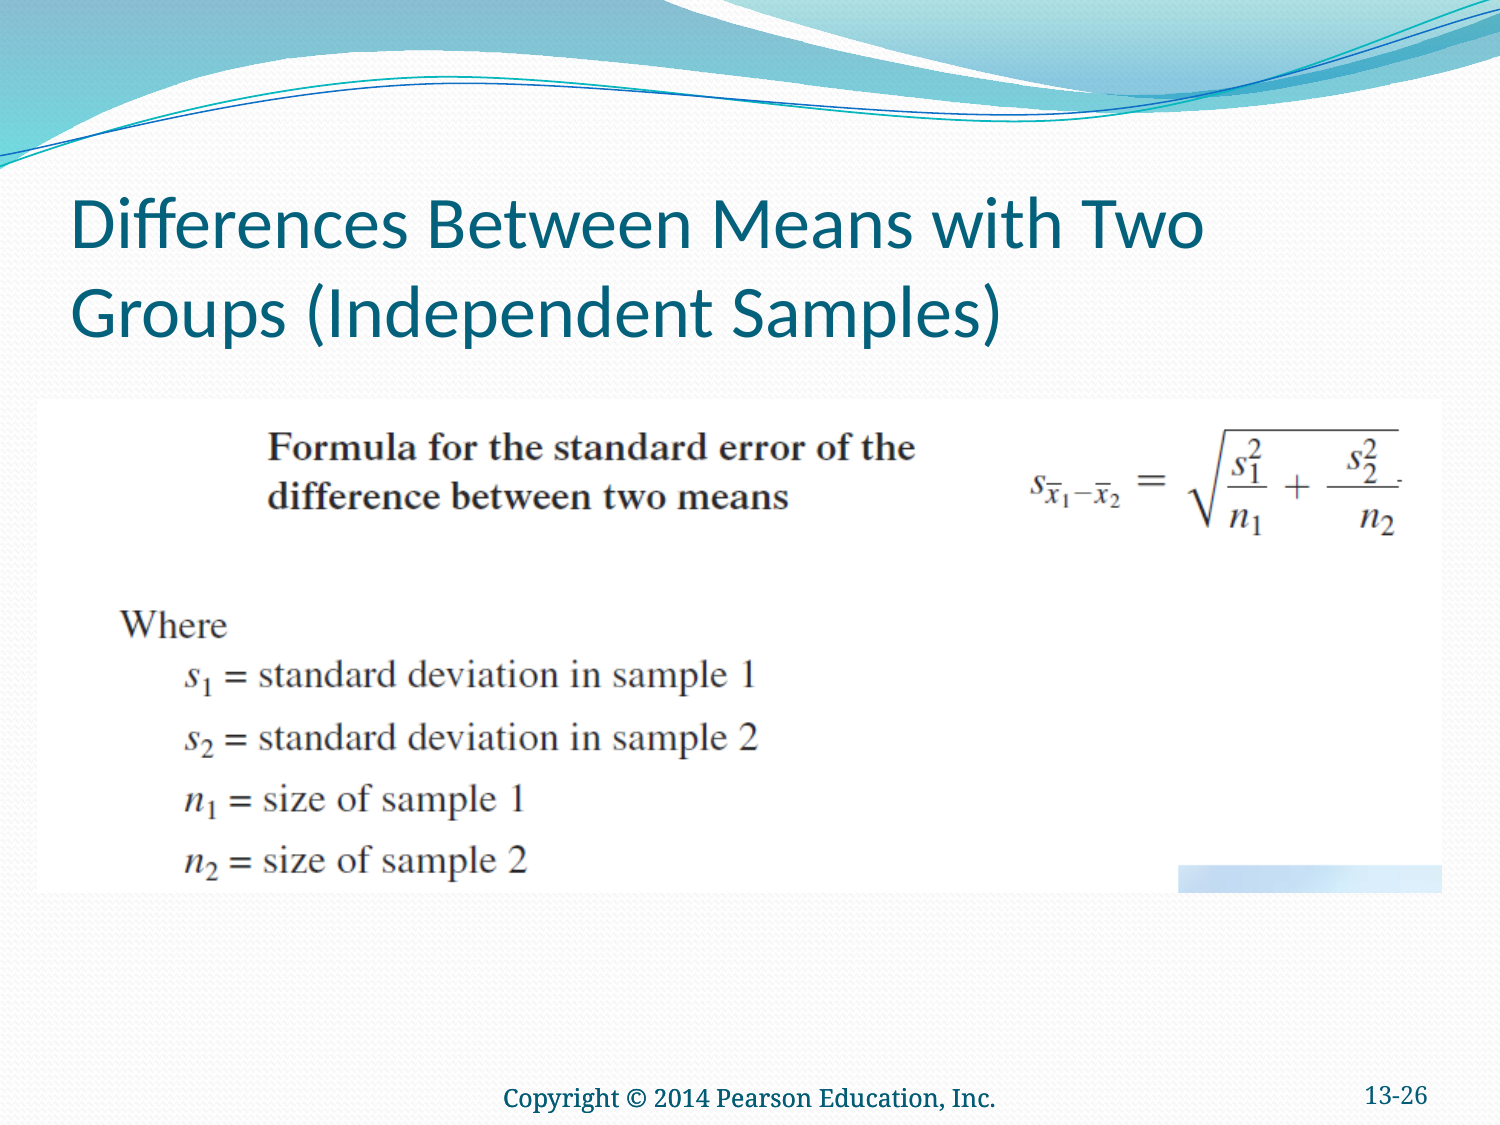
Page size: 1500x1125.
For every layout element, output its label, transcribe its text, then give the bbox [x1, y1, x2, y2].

picture [36, 399, 1442, 894]
title Differences Between Means with Two Groups (Independent Samples) [70, 165, 1421, 353]
